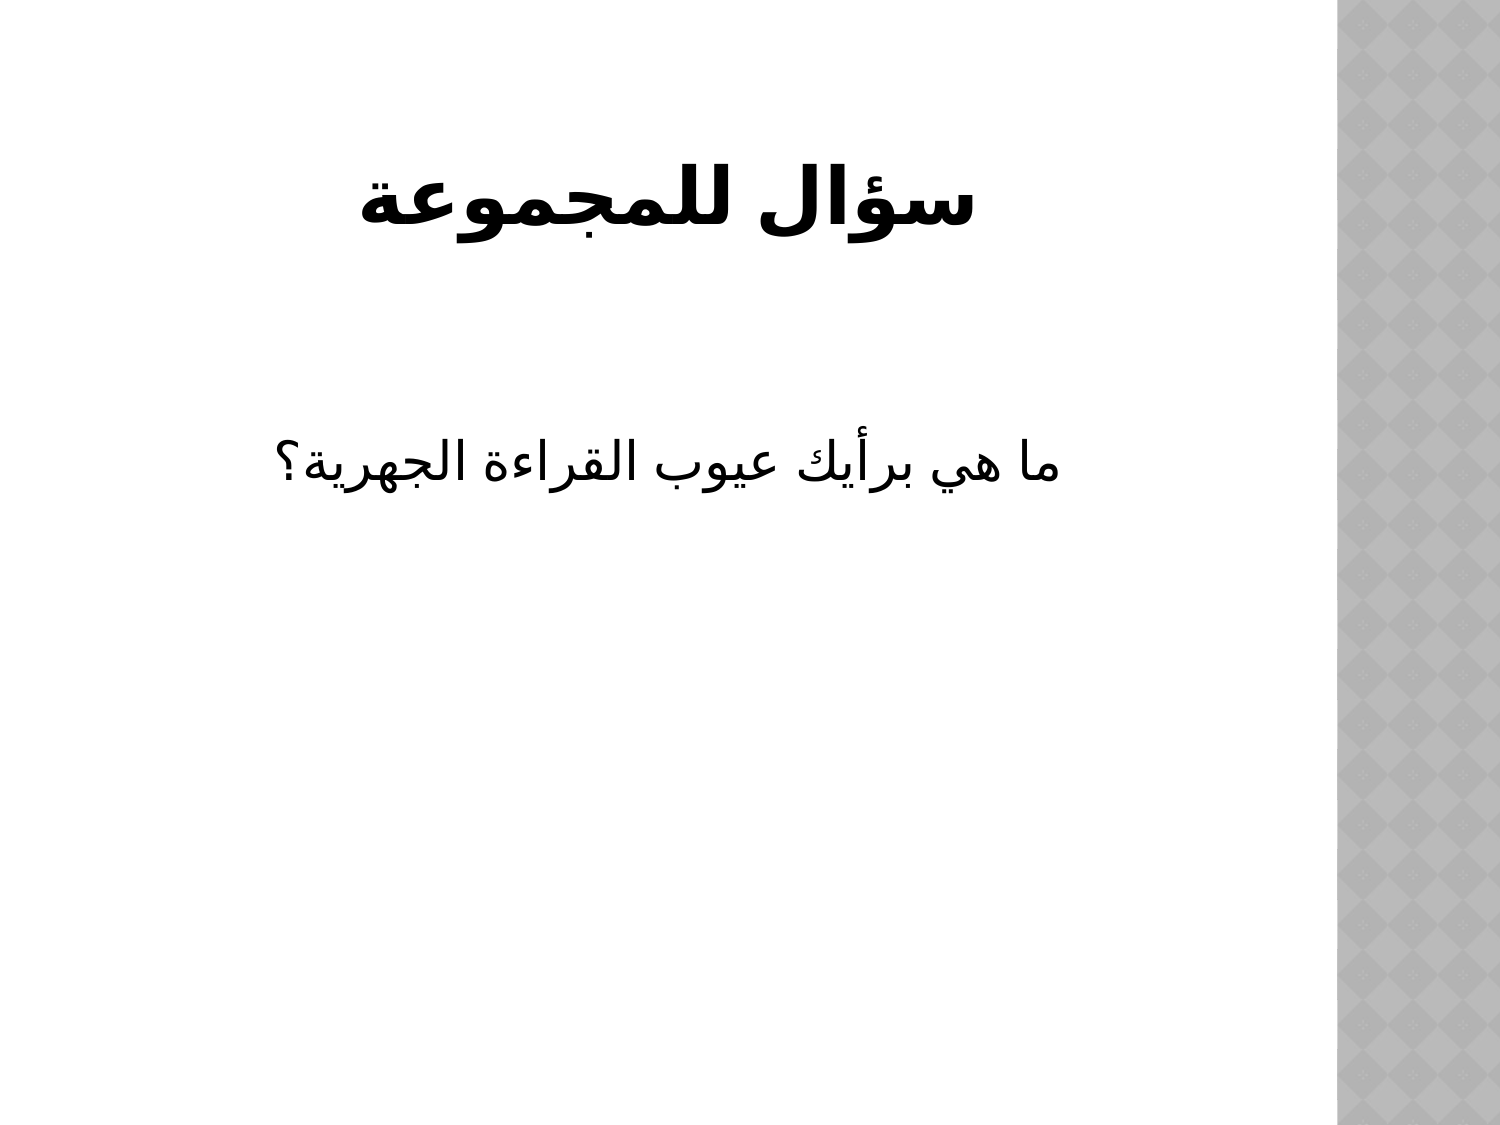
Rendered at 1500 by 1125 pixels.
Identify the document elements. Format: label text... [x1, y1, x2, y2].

title سؤال للمجموعة [75, 52, 1263, 240]
list ما هي برأيك عيوب القراءة الجهرية؟ [75, 264, 1263, 1059]
